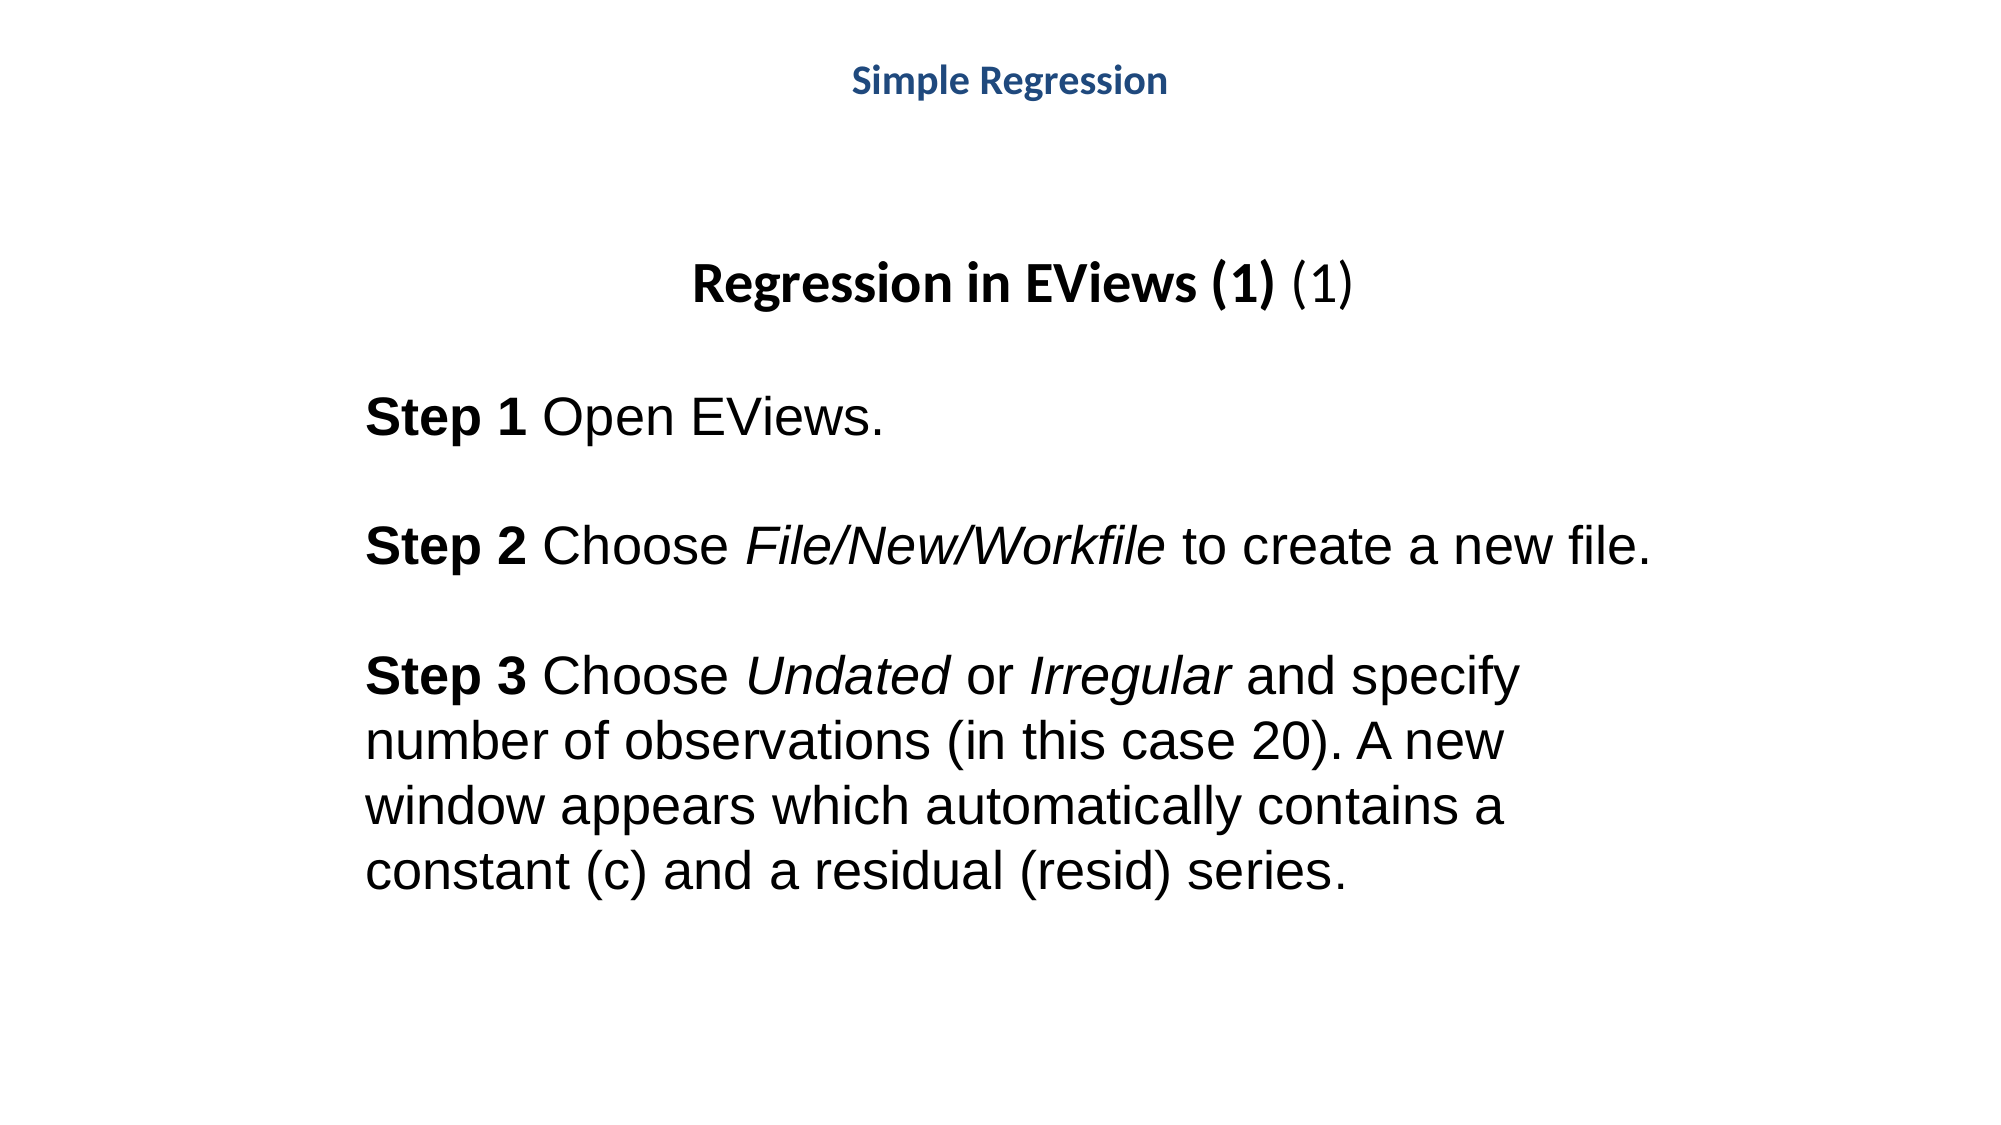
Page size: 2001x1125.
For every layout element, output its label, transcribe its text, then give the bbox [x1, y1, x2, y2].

title Regression in EViews (1) (1) [373, 219, 1674, 338]
text_box Simple Regression [335, 45, 1686, 161]
text_box Step 1 Open EViews. Step 2 Choose File/New/Workfile to create a new file. Step 3 Choose Undated or Irregular and specify number of observations (in this case 20). A new window appears which automatically contains a constant (c) and a residual (resid) series. [350, 373, 1704, 908]
